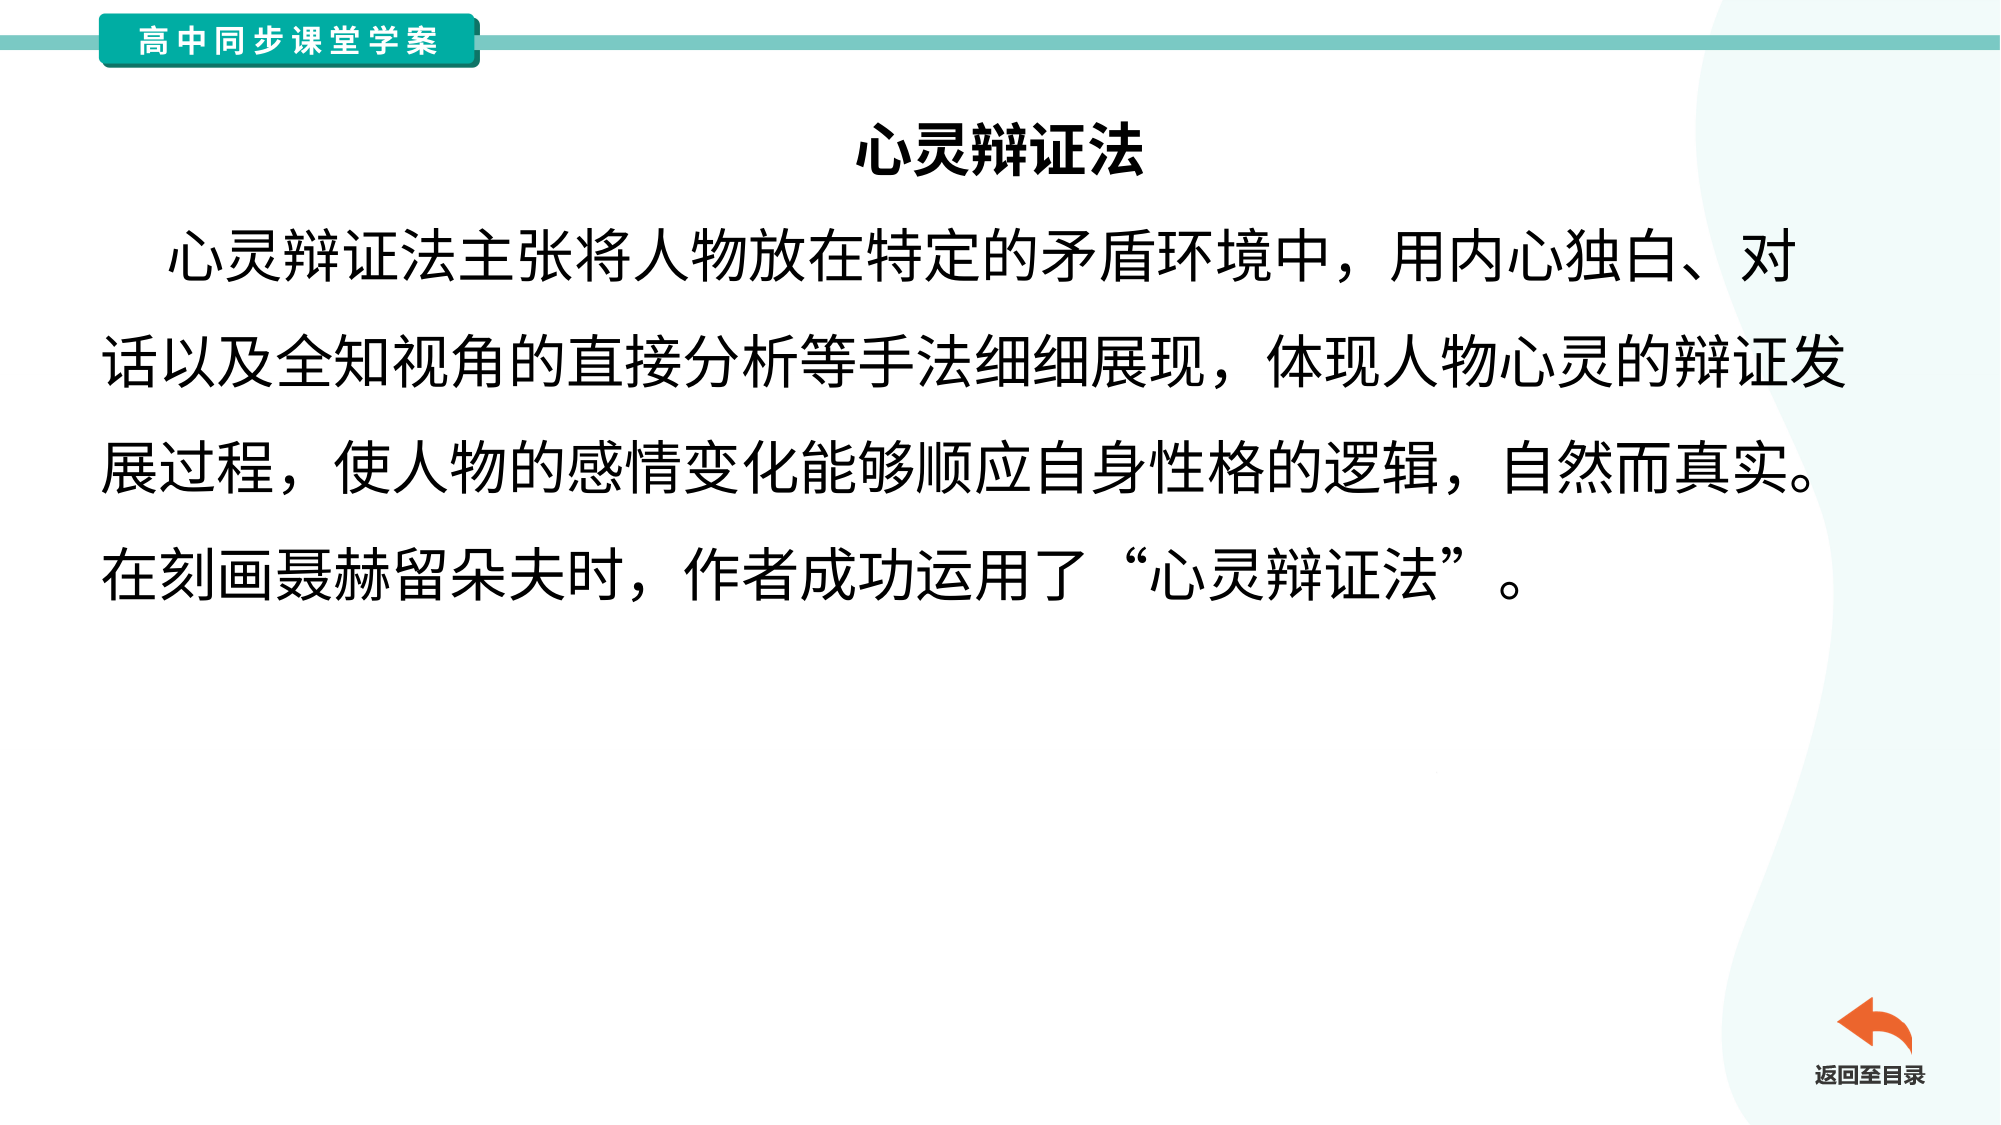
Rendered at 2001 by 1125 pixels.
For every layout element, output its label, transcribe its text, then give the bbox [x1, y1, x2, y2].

picture [0, 0, 2000, 1125]
text_box 心灵辩证法 心灵辩证法主张将人物放在特定的矛盾环境中，用内心独白、对 话以及全知视角的直接分析等手法细细展现，体现人物心灵的辩证发 展过程，使人物的感情变化能够顺应自身性格的逻辑，自然而真实。 在刻画聂赫留朵夫时，作者成功运用了“心灵辩证法”。 [100, 76, 1899, 608]
